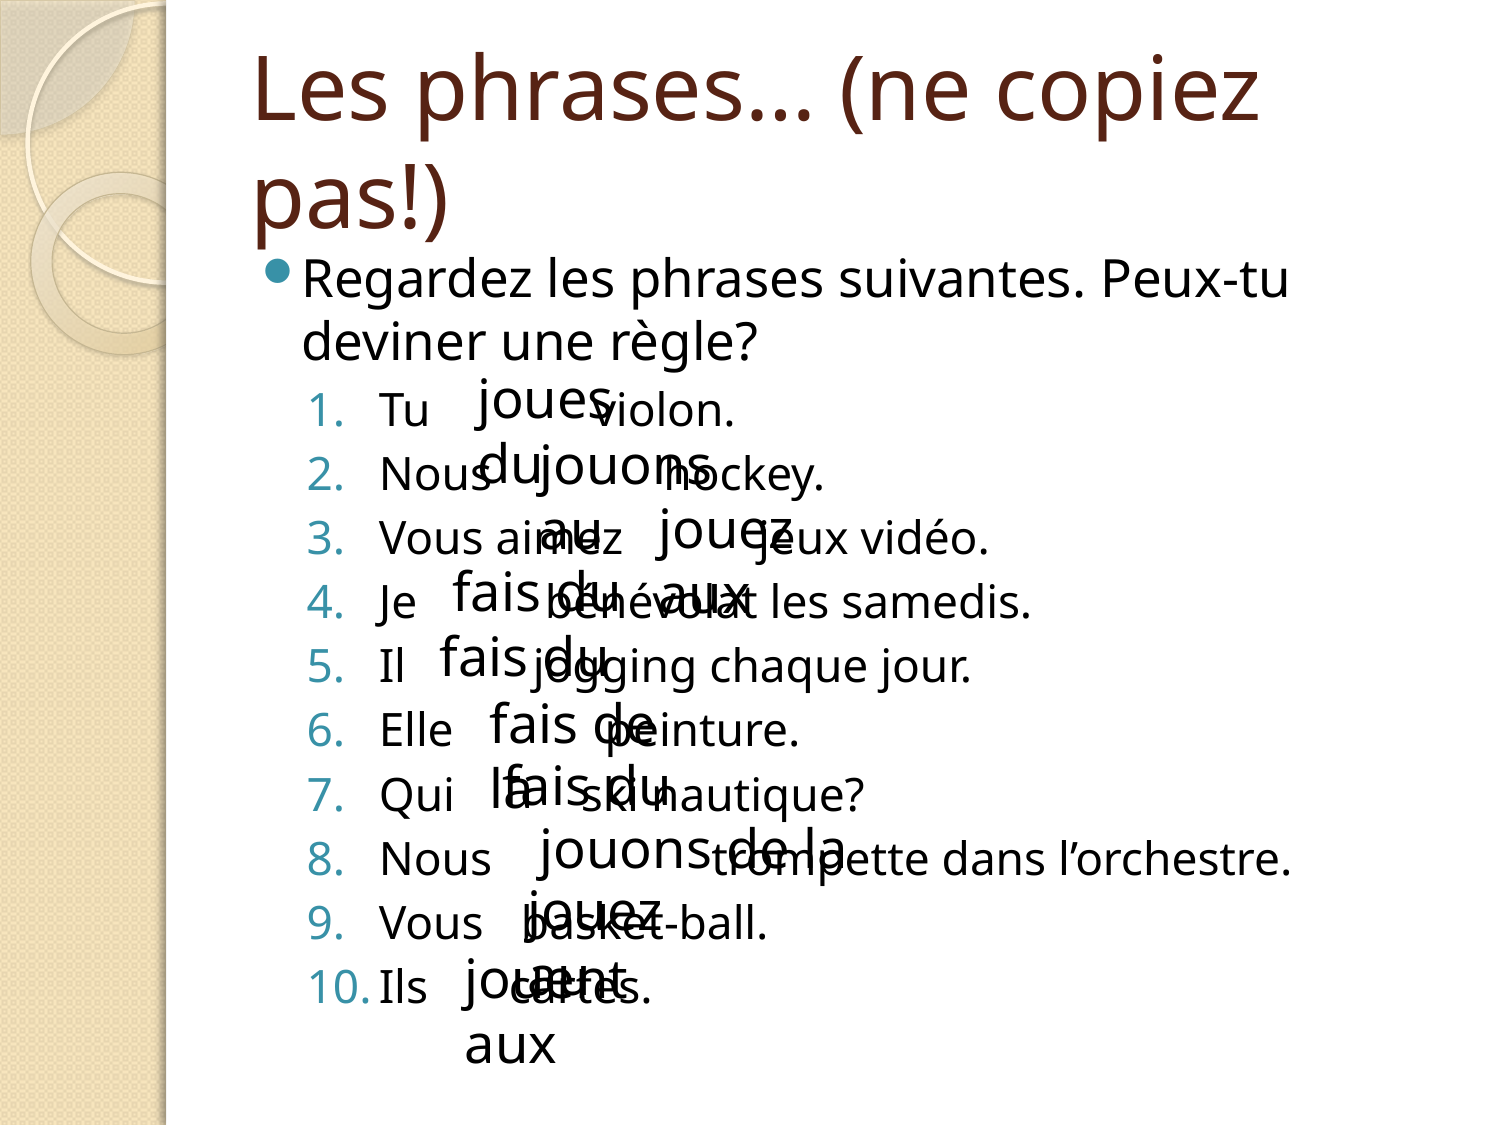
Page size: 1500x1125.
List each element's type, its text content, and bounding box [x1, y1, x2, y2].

text_box joues du [462, 356, 700, 502]
list Regardez les phrases suivantes. Peux-tu deviner une règle? Tu violon. Nous hockey. Vous aimez jeux vidéo. Je bénévolat les samedis. Il jogging chaque jour. Elle peinture. Qui ski nautique? Nous trompette dans l’orchestre. Vous basket-ball. Ils cartes. [235, 237, 1466, 1025]
text_box jouons de la [524, 806, 900, 887]
text_box jouent aux [450, 937, 725, 1083]
text_box jouez aux [643, 487, 888, 633]
text_box fais du [424, 615, 663, 696]
text_box fais du [487, 744, 725, 824]
text_box fais du [437, 549, 675, 630]
text_box jouez au [512, 869, 750, 1014]
text_box fais de la [474, 681, 713, 827]
text_box jouons au [525, 423, 775, 549]
title Les phrases… (ne copiez pas!) [235, 45, 1466, 233]
